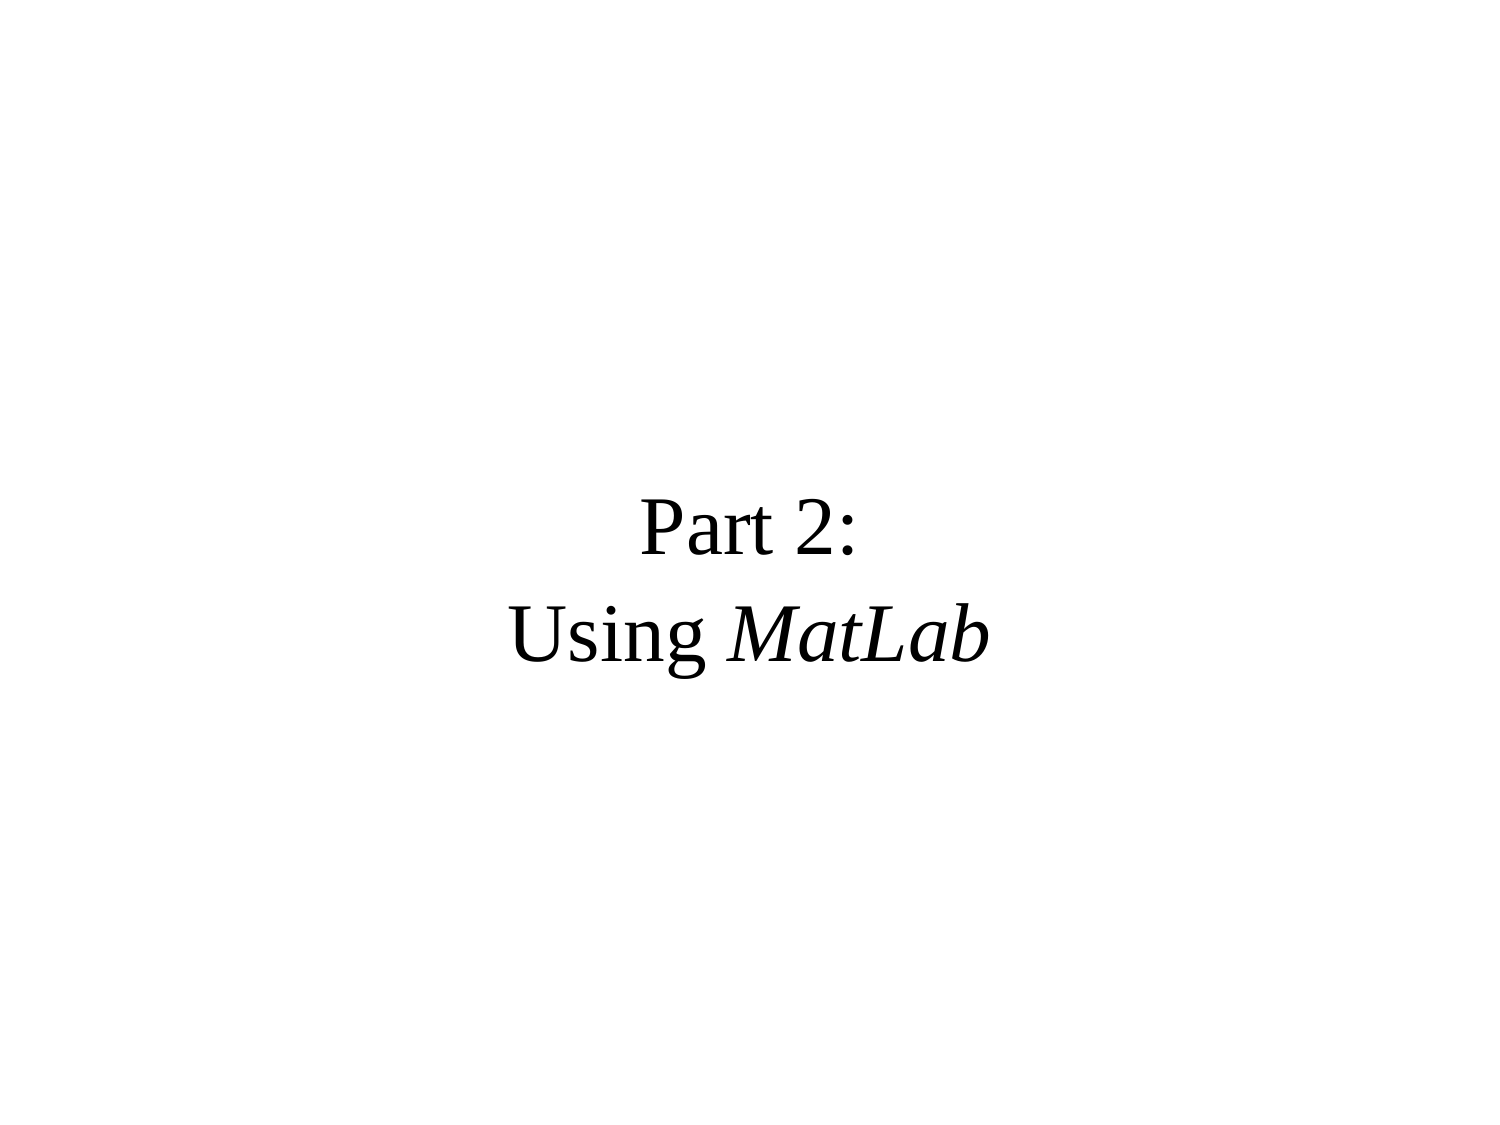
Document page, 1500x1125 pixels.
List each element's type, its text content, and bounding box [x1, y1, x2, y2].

text_box Part 2: Using MatLab [0, 474, 1500, 775]
